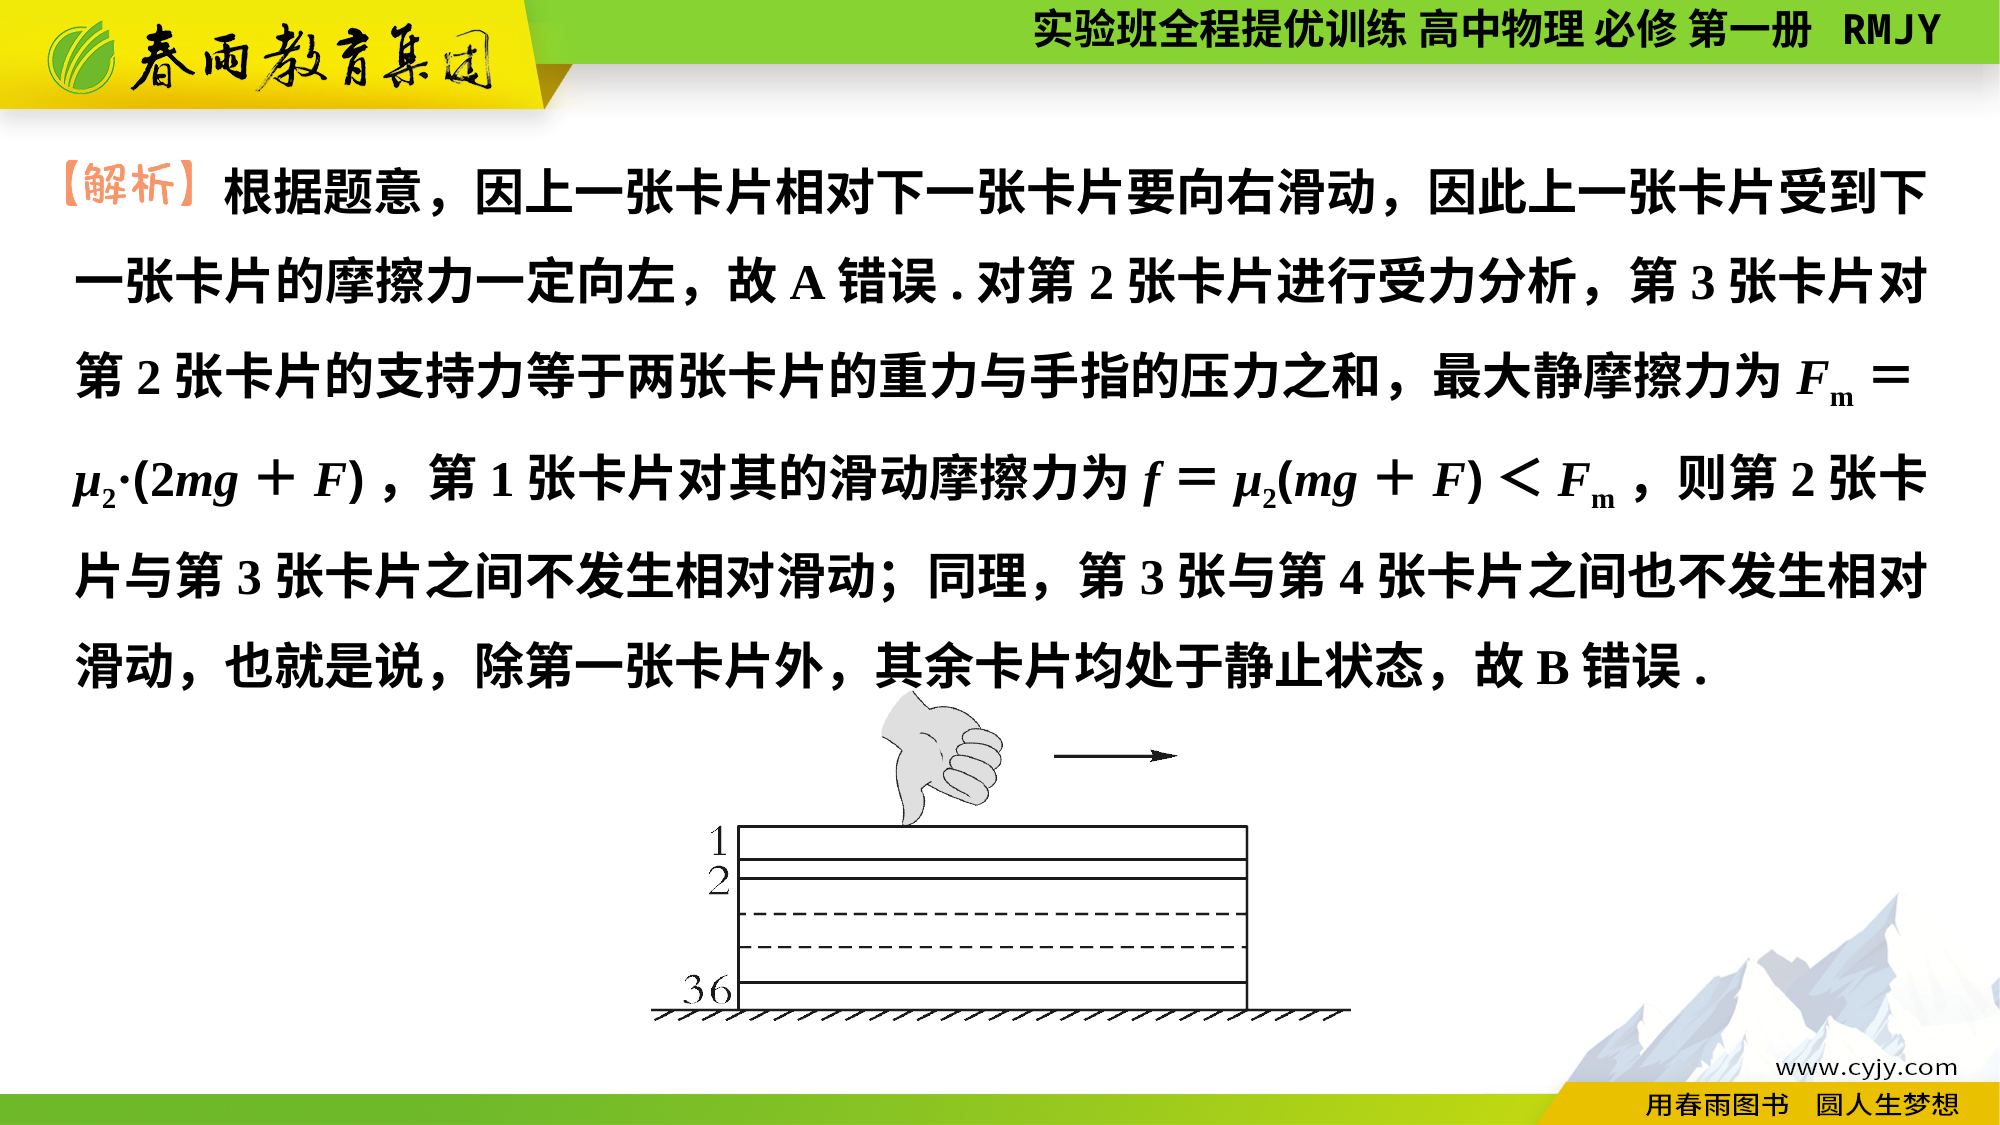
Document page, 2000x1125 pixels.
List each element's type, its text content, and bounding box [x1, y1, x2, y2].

list 根据题意，因上一张卡片相对下一张卡片要向右滑动，因此上一张卡片受到下一张卡片的摩擦力一定向左，故A错误.对第2张卡片进行受力分析，第3张卡片对第2张卡片的支持力等于两张卡片的重力与手指的压力之和，最大静摩擦力为Fm＝μ2·(2mg＋F)，第1张卡片对其的滑动摩擦力为f＝μ2(mg＋F)＜Fm，则第2张卡片与第3张卡片之间不发生相对滑动；同理，第3张与第4张卡片之间也不发生相对滑动，也就是说，除第一张卡片外，其余卡片均处于静止状态，故B错误. [59, 122, 1944, 683]
picture [0, 0, 2000, 1125]
